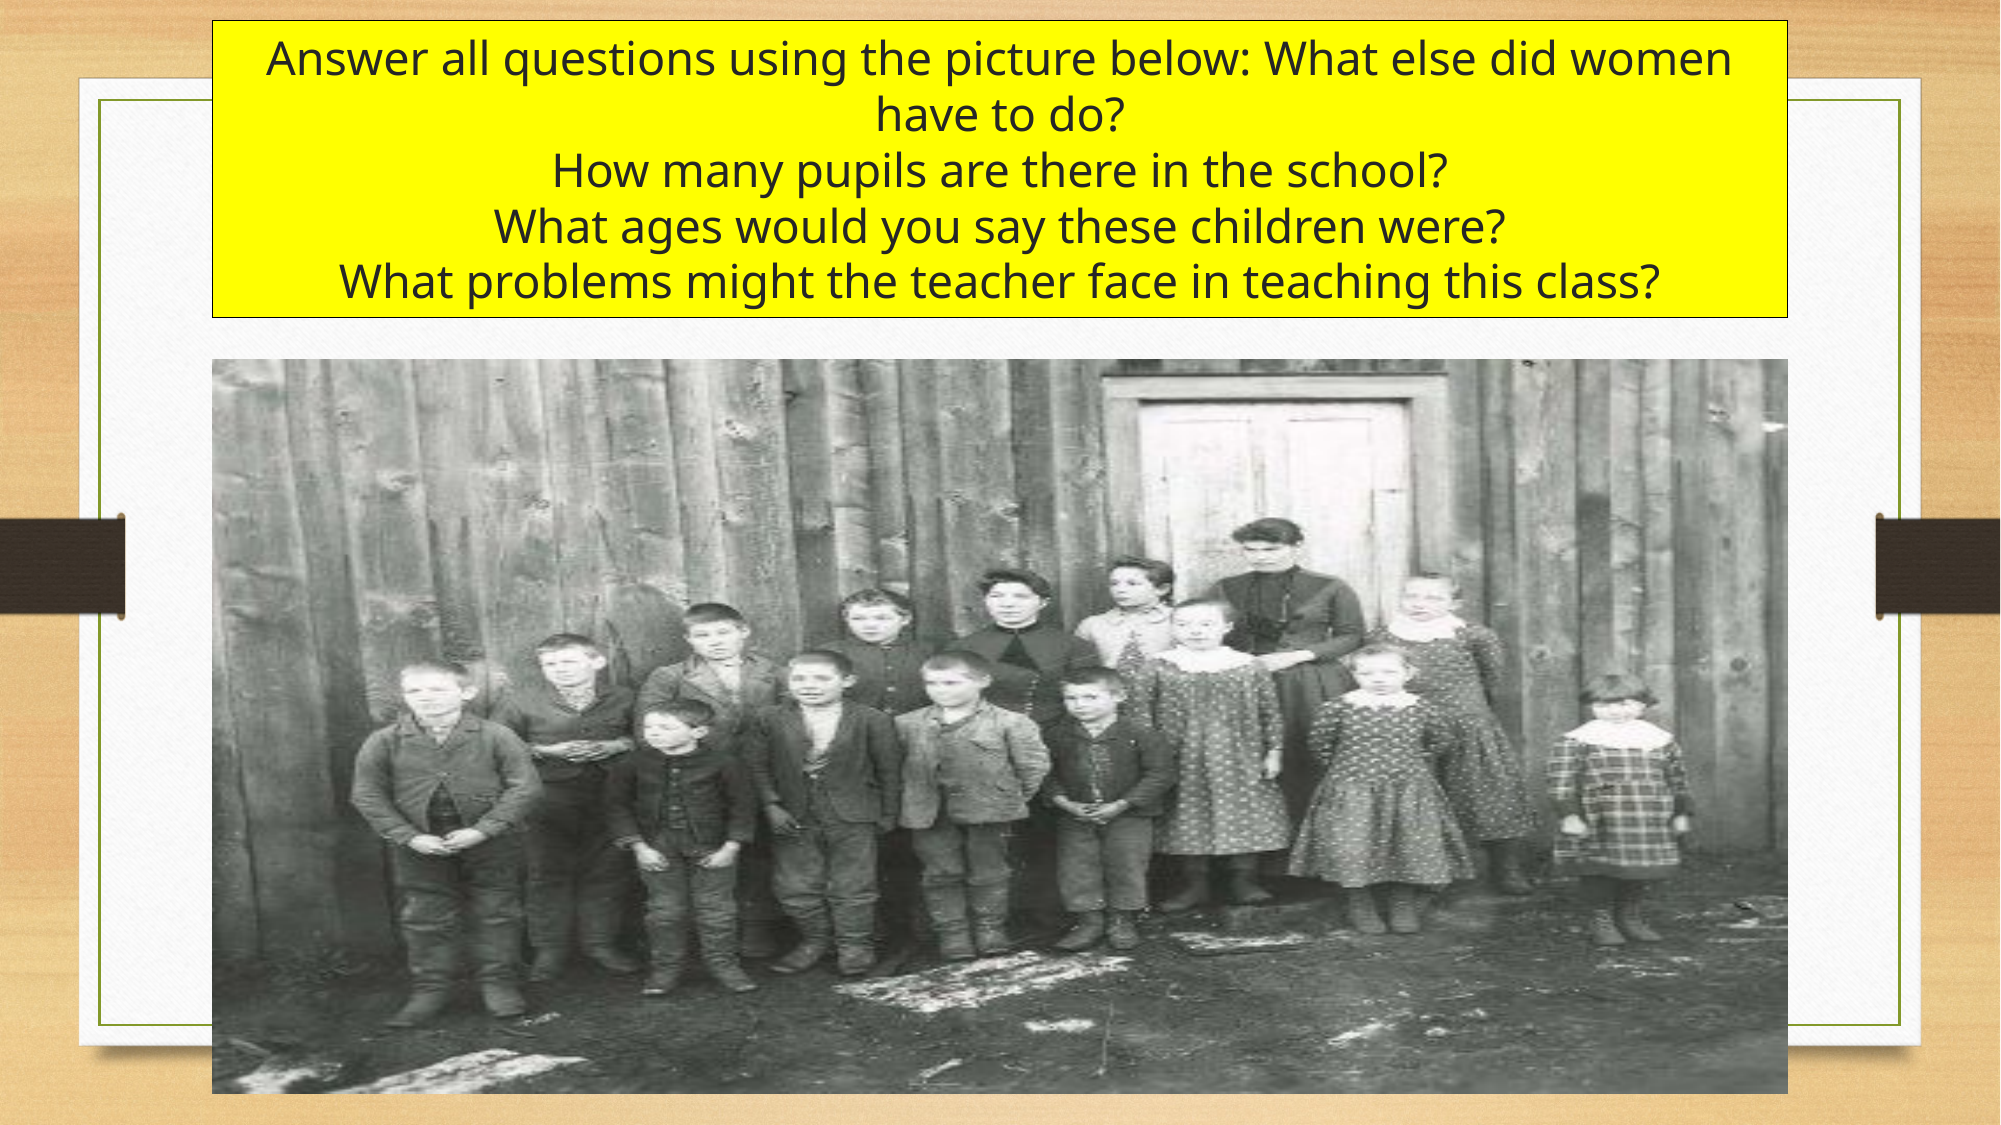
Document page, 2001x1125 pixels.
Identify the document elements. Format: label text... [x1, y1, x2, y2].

title Answer all questions using the picture below: What else did women have to do? How many pupils are there in the school? What ages would you say these children were? What problems might the teacher face in teaching this class? [212, 20, 1788, 318]
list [212, 359, 1788, 1094]
picture [0, 0, 2001, 1125]
